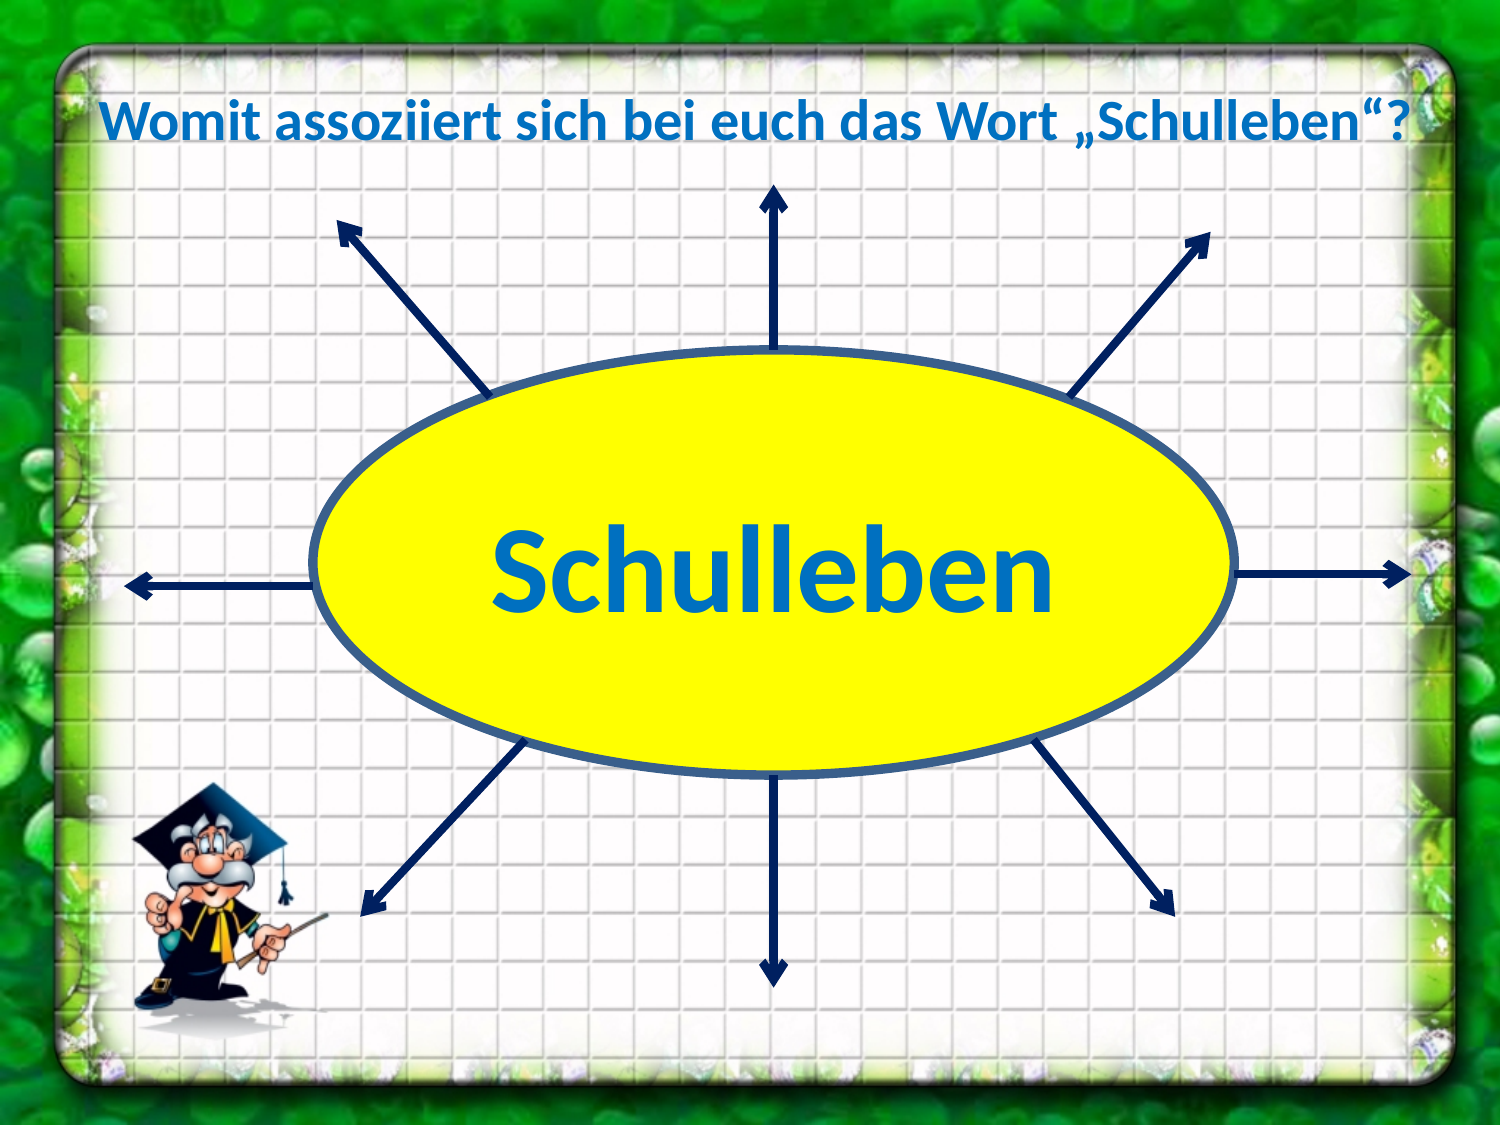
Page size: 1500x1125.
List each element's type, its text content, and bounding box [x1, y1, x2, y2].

text_box Schulleben [310, 347, 1237, 778]
picture [0, 0, 1500, 1125]
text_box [336, 219, 491, 398]
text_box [1068, 231, 1211, 398]
text_box Womit assoziiert sich bei euch das Wort „Schulleben“? [5, 75, 1500, 160]
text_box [359, 739, 526, 917]
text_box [1033, 739, 1176, 917]
